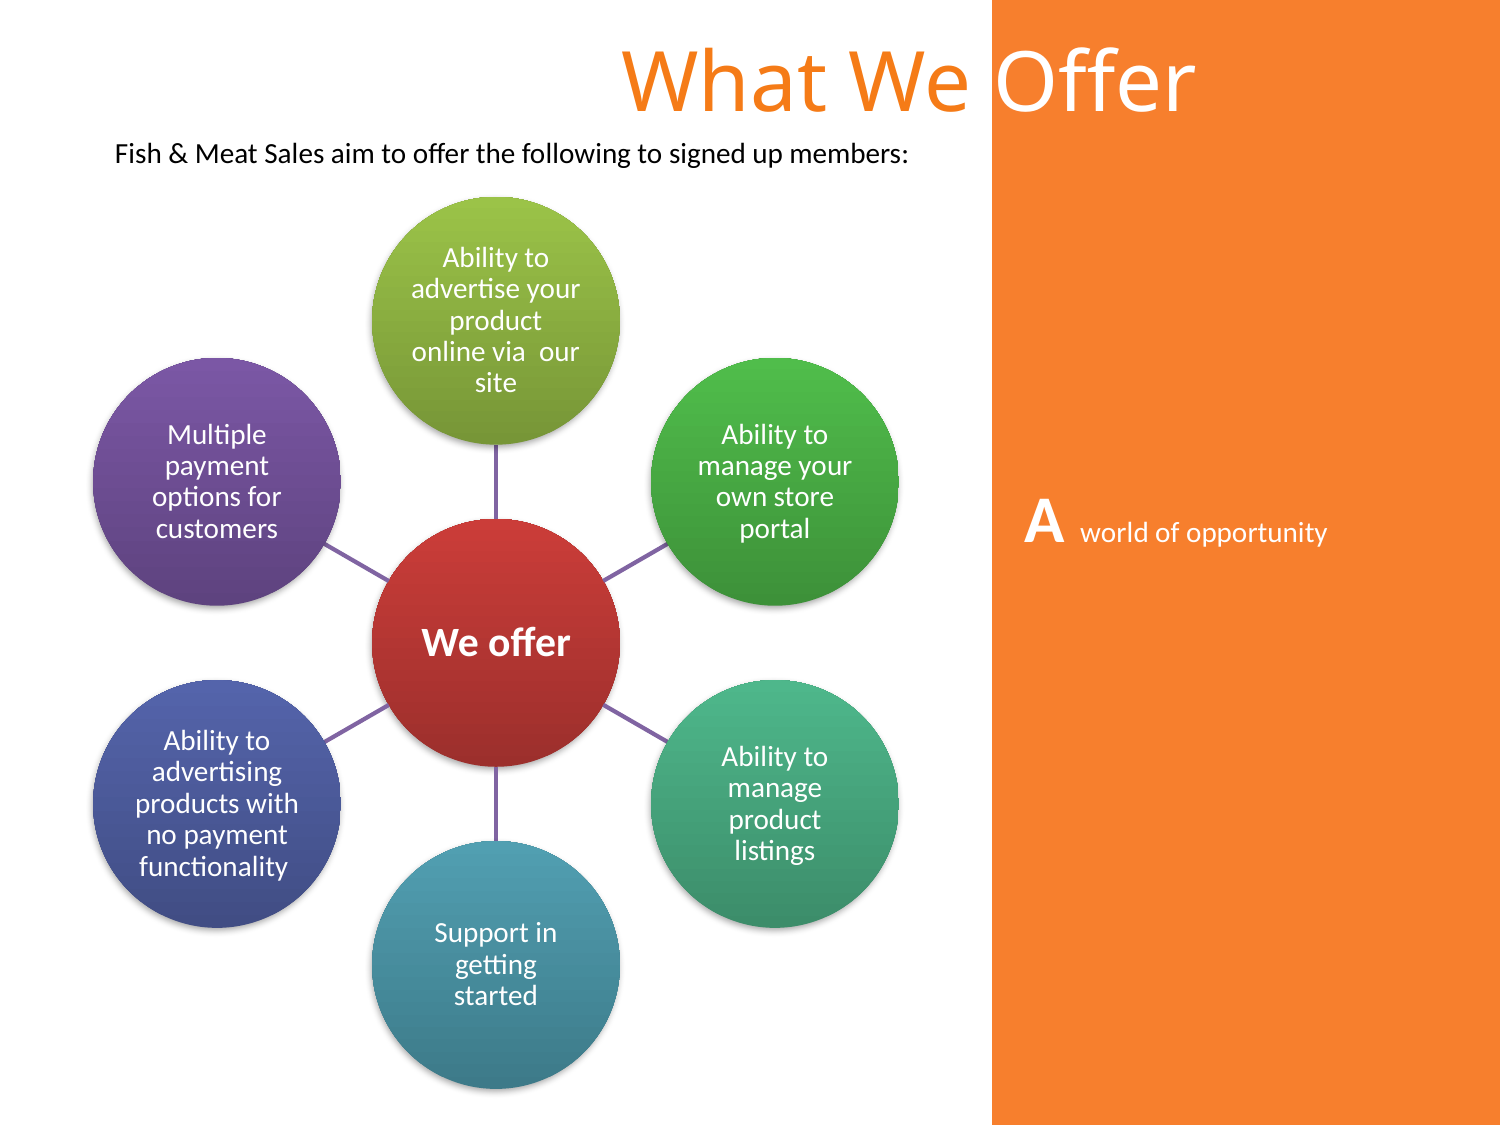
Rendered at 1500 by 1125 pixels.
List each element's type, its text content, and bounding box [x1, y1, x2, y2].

text_box Fish & Meat Sales aim to offer the following to signed up members: [100, 109, 975, 178]
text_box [0, 195, 1200, 1090]
text_box What We Offer [407, 21, 1412, 136]
text_box [990, 0, 1500, 1125]
text_box A world of opportunity [1205, 467, 1447, 563]
